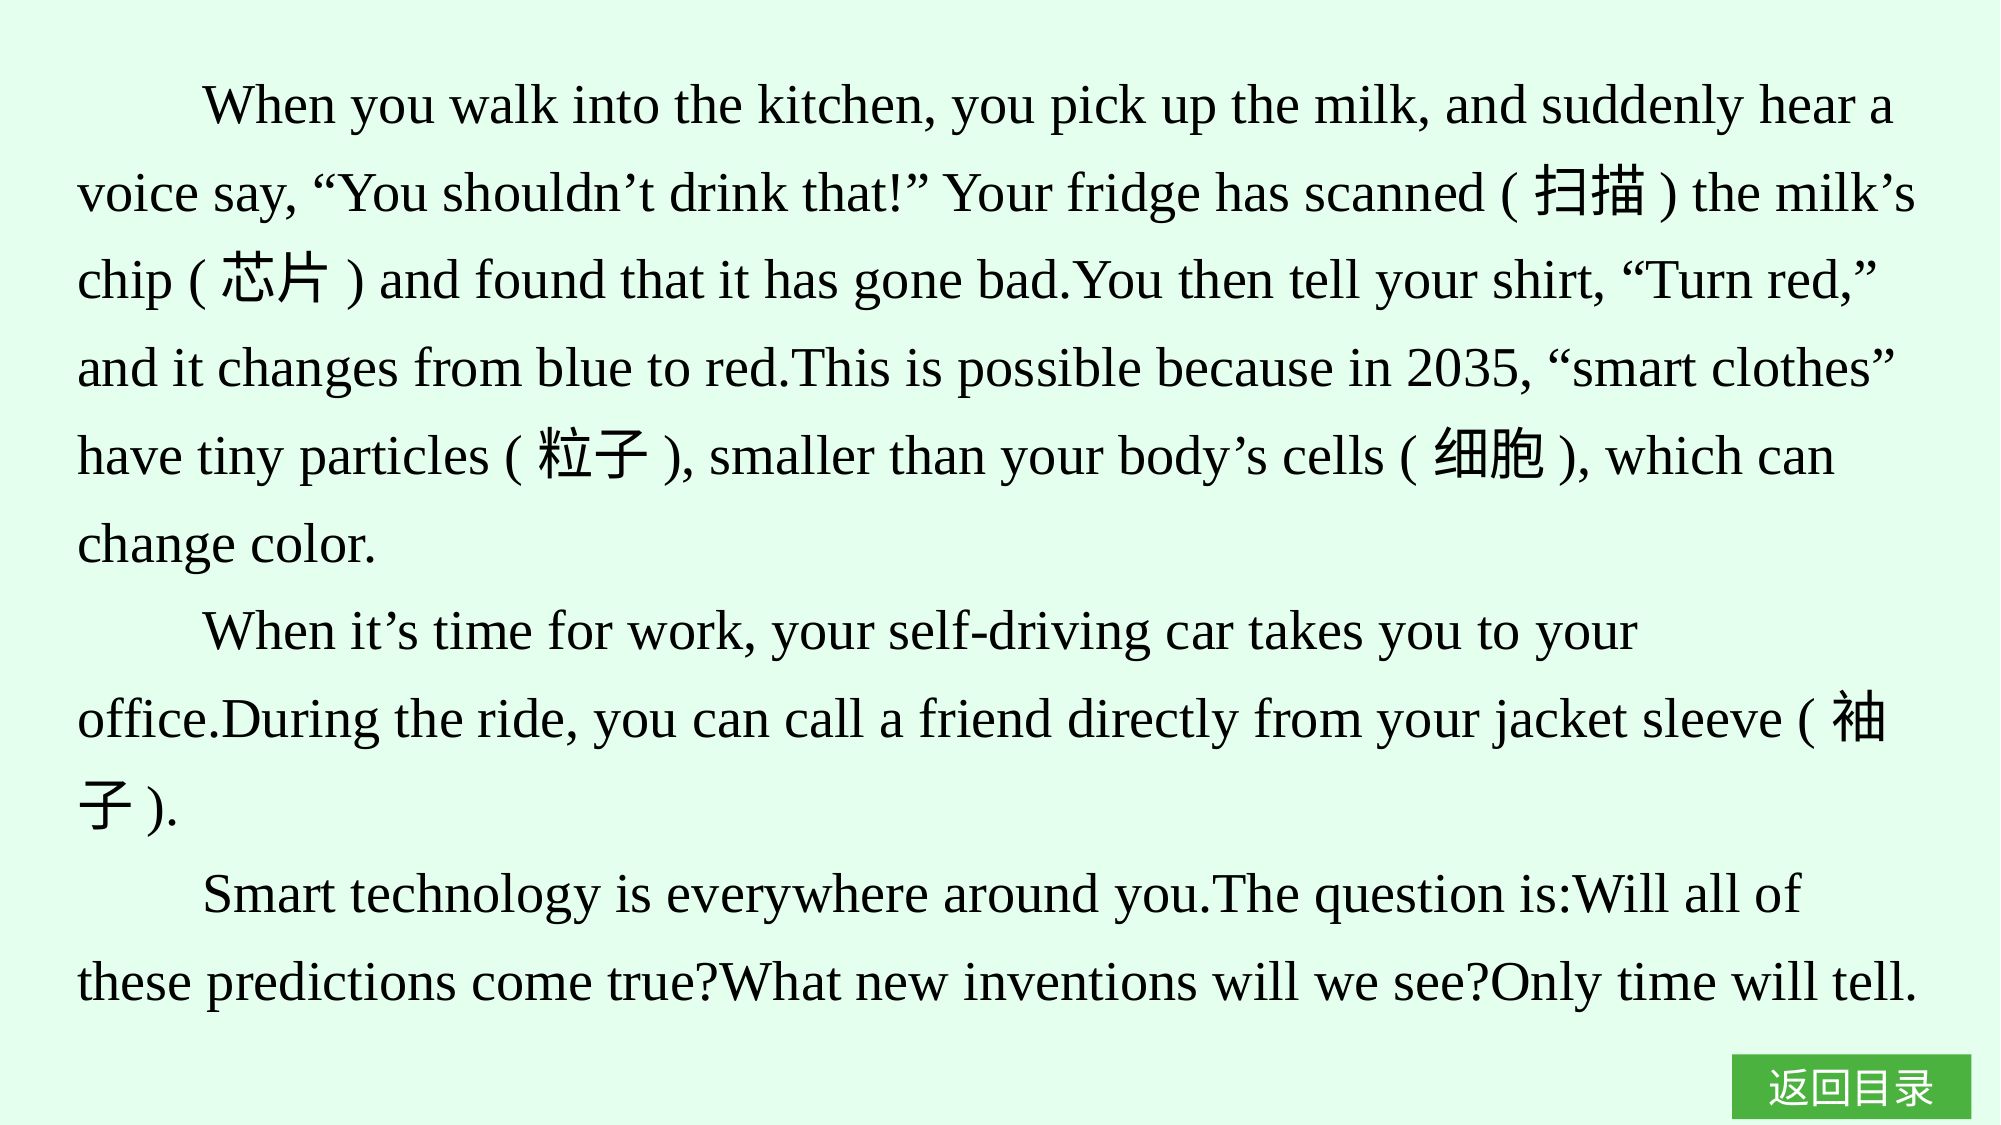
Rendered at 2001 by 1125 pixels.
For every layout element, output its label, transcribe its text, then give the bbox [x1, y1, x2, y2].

text_box When you walk into the kitchen, you pick up the milk, and suddenly hear a voice say, “You shouldn’t drink that!” Your fridge has scanned (扫描) the milk’s chip (芯片) and found that it has gone bad.You then tell your shirt, “Turn red,” and it changes from blue to red.This is possible because in 2035, “smart clothes” have tiny particles (粒子), smaller than your body’s cells (细胞), which can change color. When it’s time for work, your self-driving car takes you to your office.During the ride, you can call a friend directly from your jacket sleeve (袖子). Smart technology is everywhere around you.The question is:Will all of these predictions come true?What new inventions will we see?Only time will tell. [62, 39, 1938, 1020]
